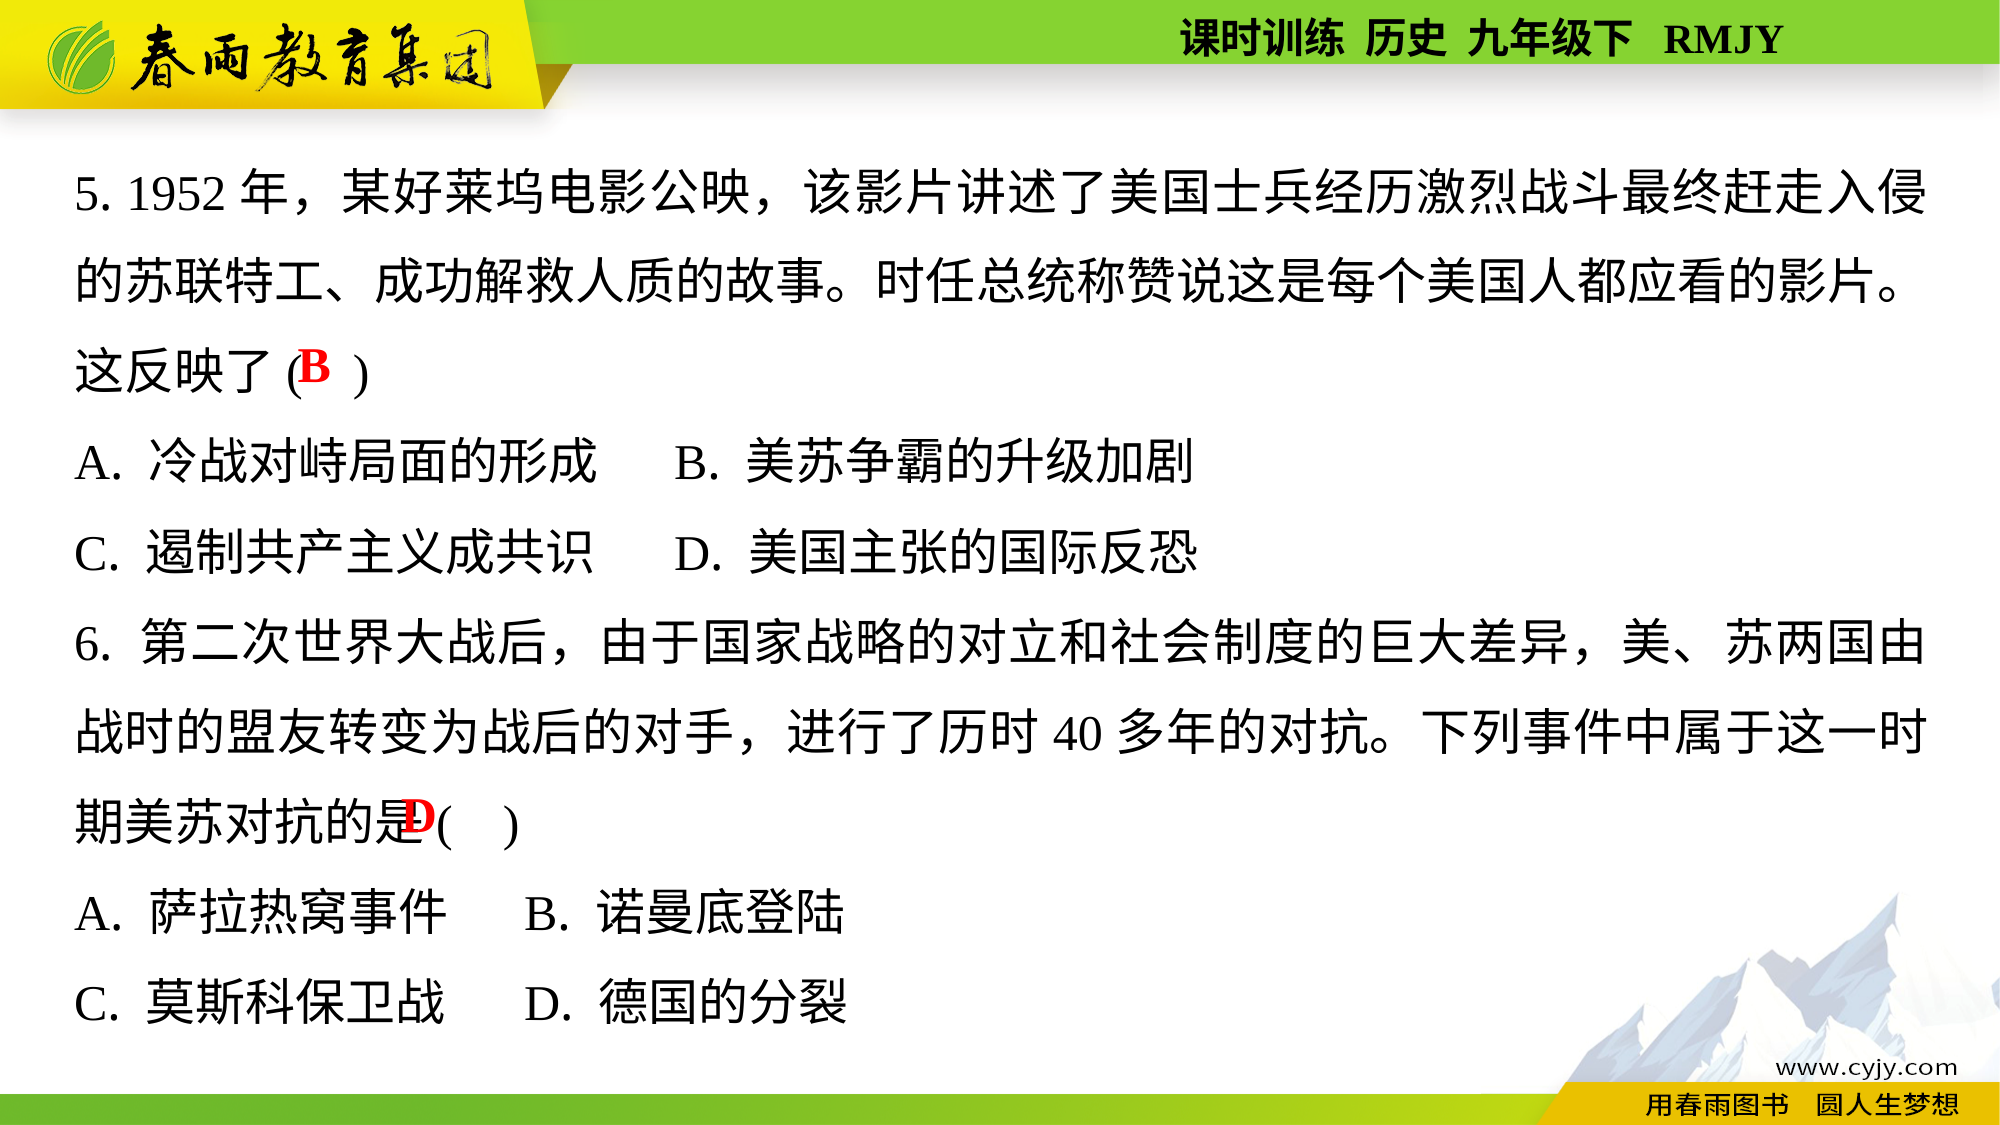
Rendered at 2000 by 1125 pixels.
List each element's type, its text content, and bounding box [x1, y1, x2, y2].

picture [0, 0, 2000, 1125]
text_box B [282, 324, 346, 400]
list 5. 1952年，某好莱坞电影公映，该影片讲述了美国士兵经历激烈战斗最终赶走入侵的苏联特工、成功解救人质的故事。时任总统称赞说这是每个美国人都应看的影片。这反映了( ) A. 冷战对峙局面的形成 B. 美苏争霸的升级加剧 C. 遏制共产主义成共识 D. 美国主张的国际反恐 6. 第二次世界大战后，由于国家战略的对立和社会制度的巨大差异，美、苏两国由战时的盟友转变为战后的对手，进行了历时40多年的对抗。下列事件中属于这一时期美苏对抗的是( ) A. 萨拉热窝事件 B. 诺曼底登陆 C. 莫斯科保卫战 D. 德国的分裂 [59, 122, 1944, 1047]
text_box D [386, 775, 452, 850]
